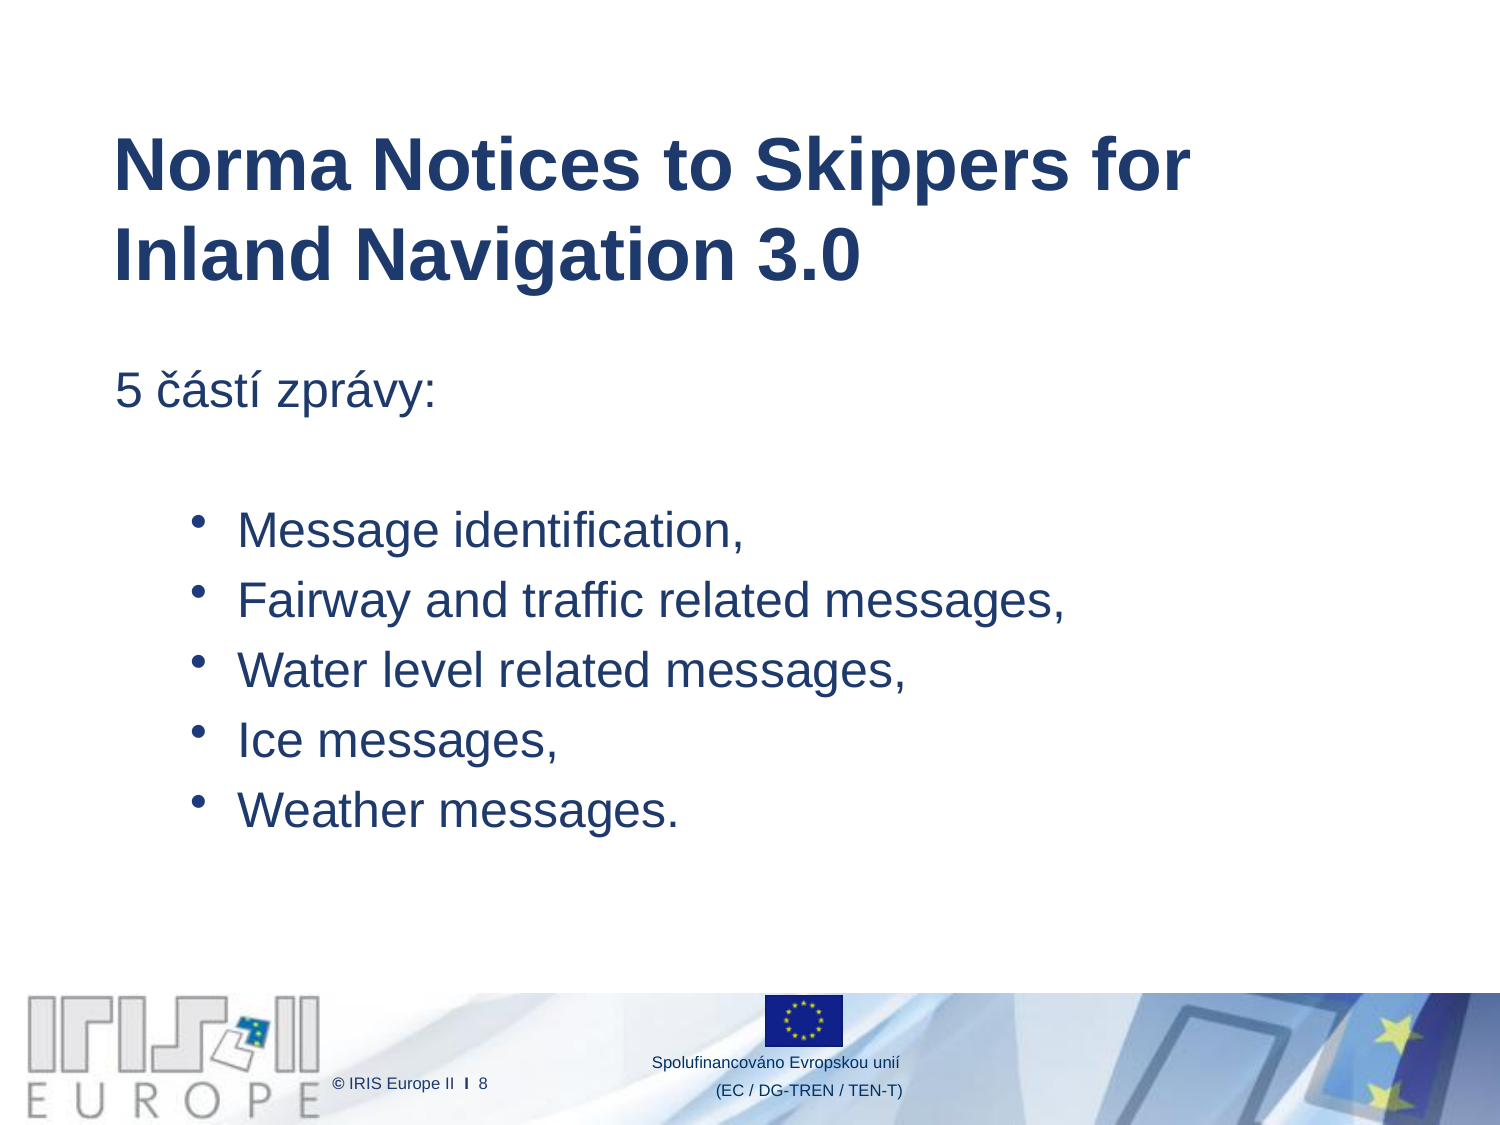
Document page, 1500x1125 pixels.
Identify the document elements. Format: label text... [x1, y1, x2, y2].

title Norma Notices to Skippers for Inland Navigation 3.0 [98, 152, 1398, 260]
list 5 částí zprávy: Message identification, Fairway and traffic related messages, Water level related messages, Ice messages, Weather messages. [100, 349, 1400, 1000]
picture [0, 993, 1500, 1125]
